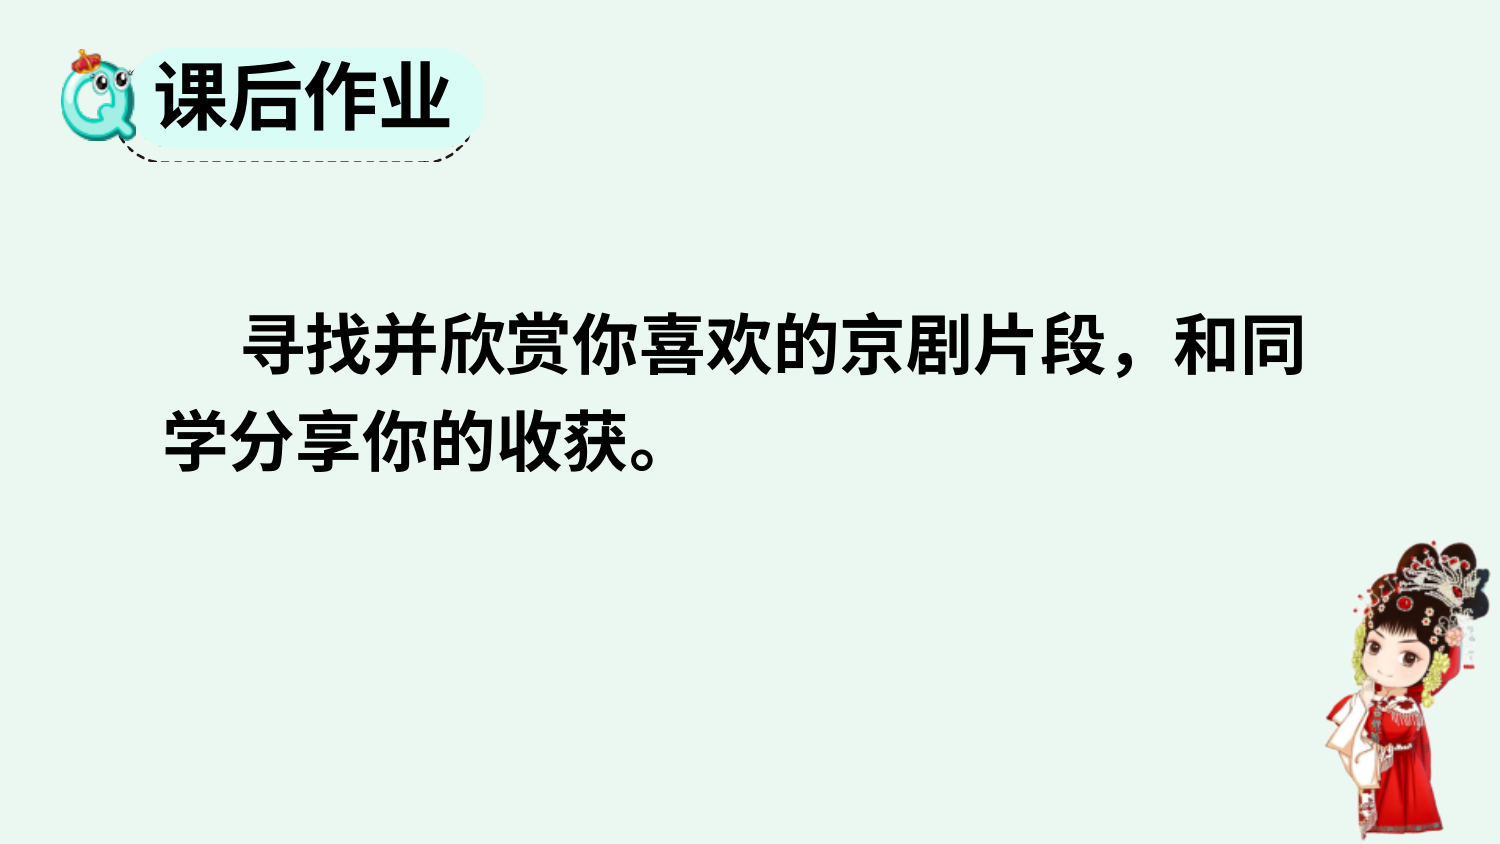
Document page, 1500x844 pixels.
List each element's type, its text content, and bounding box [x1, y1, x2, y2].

picture [61, 48, 485, 163]
text_box 课后作业 [141, 43, 491, 145]
text_box 寻找并欣赏你喜欢的京剧片段，和同学分享你的收获。 [147, 280, 1349, 487]
picture [1317, 535, 1500, 842]
